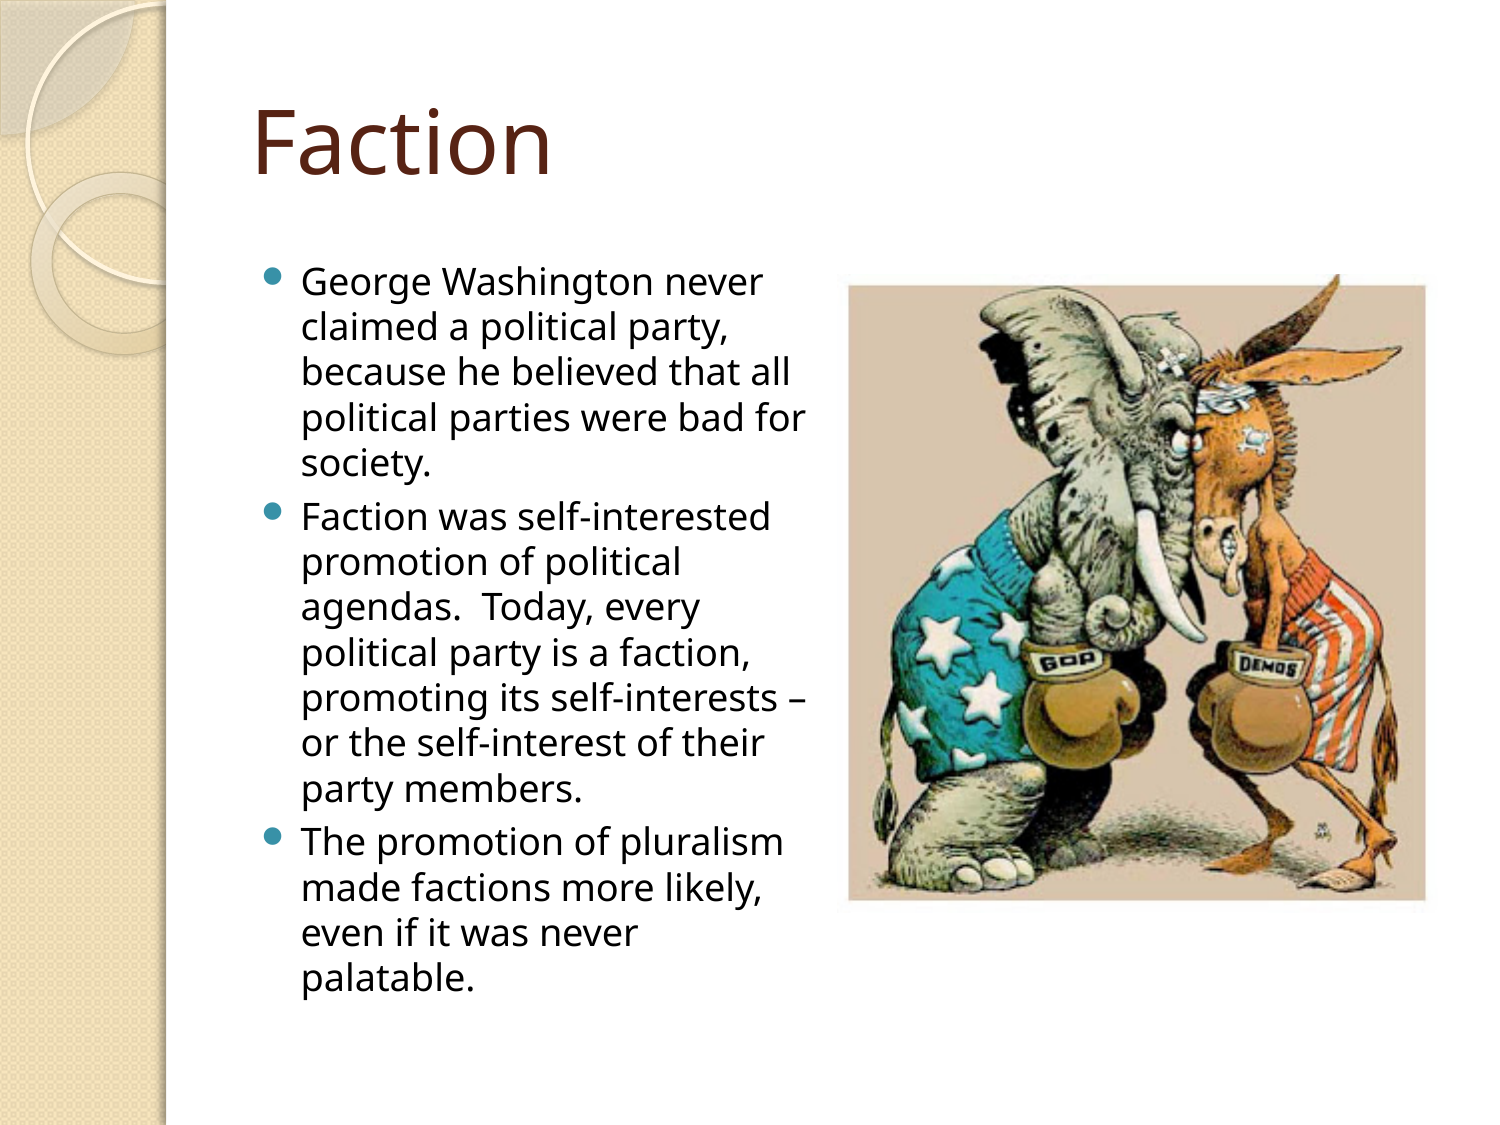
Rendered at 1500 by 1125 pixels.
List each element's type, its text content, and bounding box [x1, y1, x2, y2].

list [837, 274, 1438, 913]
title Faction [235, 45, 1466, 233]
list George Washington never claimed a political party, because he believed that all political parties were bad for society. Faction was self-interested promotion of political agendas. Today, every political party is a faction, promoting its self-interests – or the self-interest of their party members. The promotion of pluralism made factions more likely, even if it was never palatable. [235, 249, 836, 1015]
